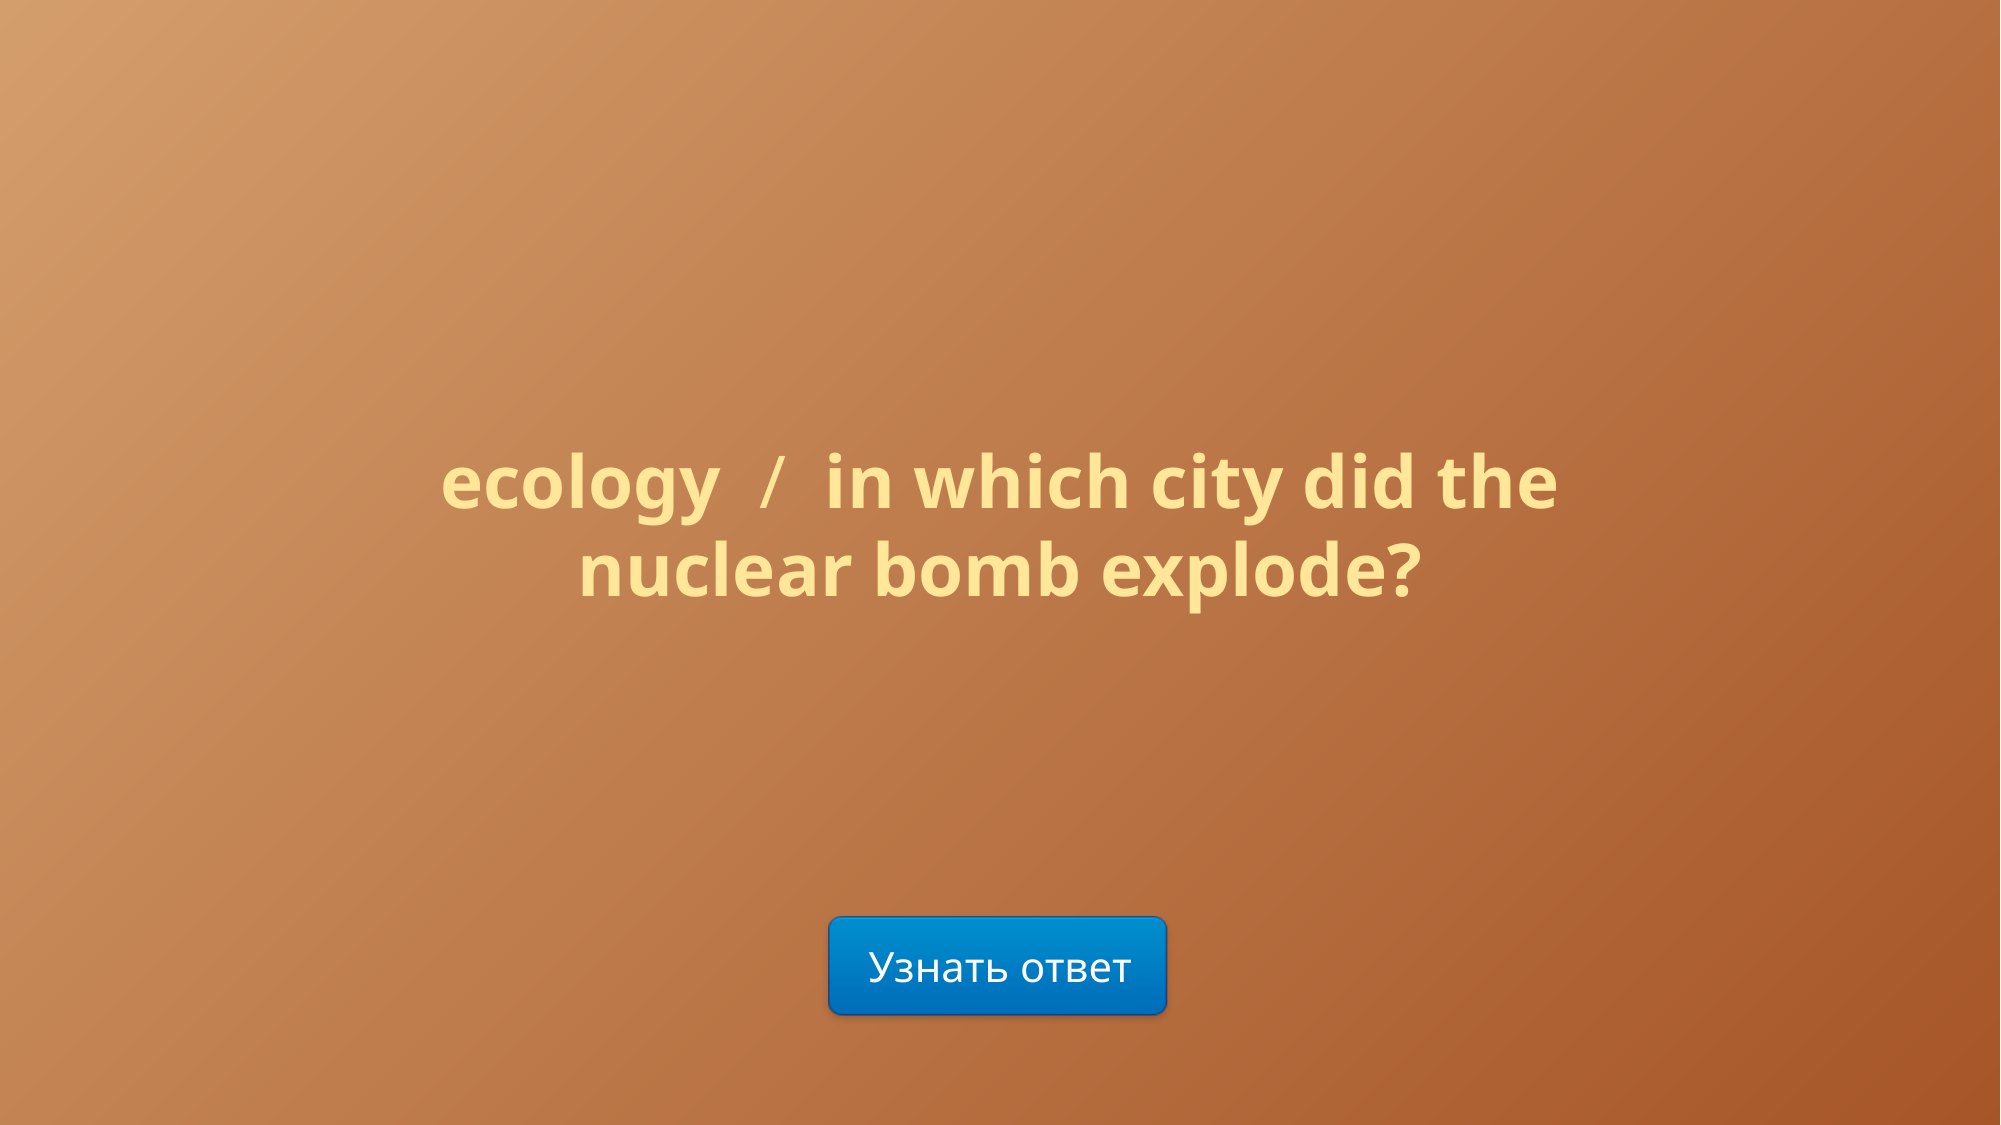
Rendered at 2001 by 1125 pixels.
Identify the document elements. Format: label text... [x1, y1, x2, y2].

picture [793, 902, 1180, 1035]
text_box ecology / in which city did the nuclear bomb explode? [403, 428, 1598, 619]
